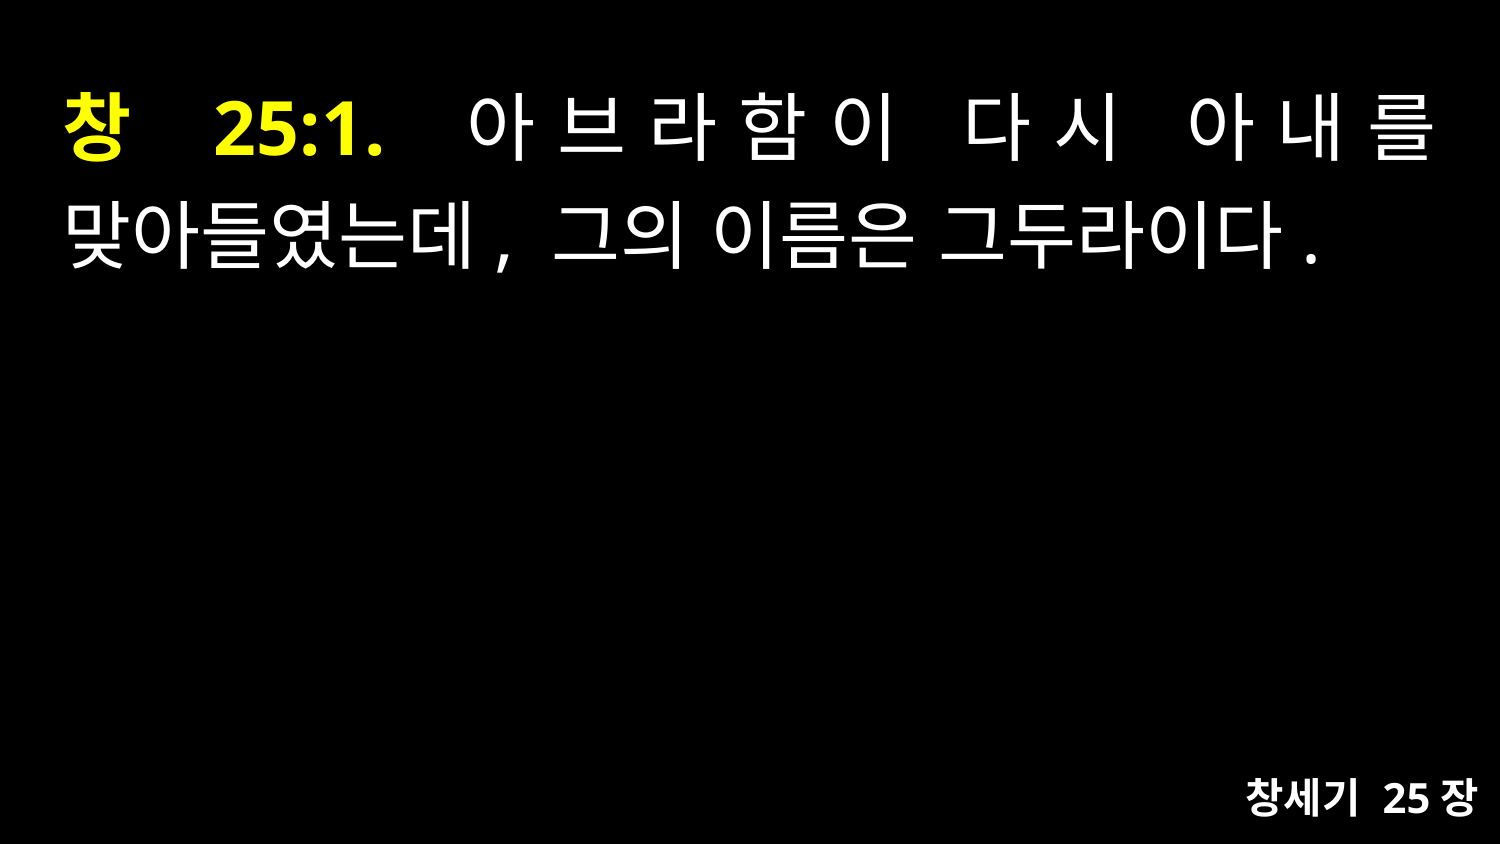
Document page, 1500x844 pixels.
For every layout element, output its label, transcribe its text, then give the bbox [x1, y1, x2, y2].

subtitle 창세기 25장 [916, 770, 1500, 844]
title 창 25:1. 아브라함이 다시 아내를 맞아들였는데, 그의 이름은 그두라이다. [0, 0, 1500, 844]
